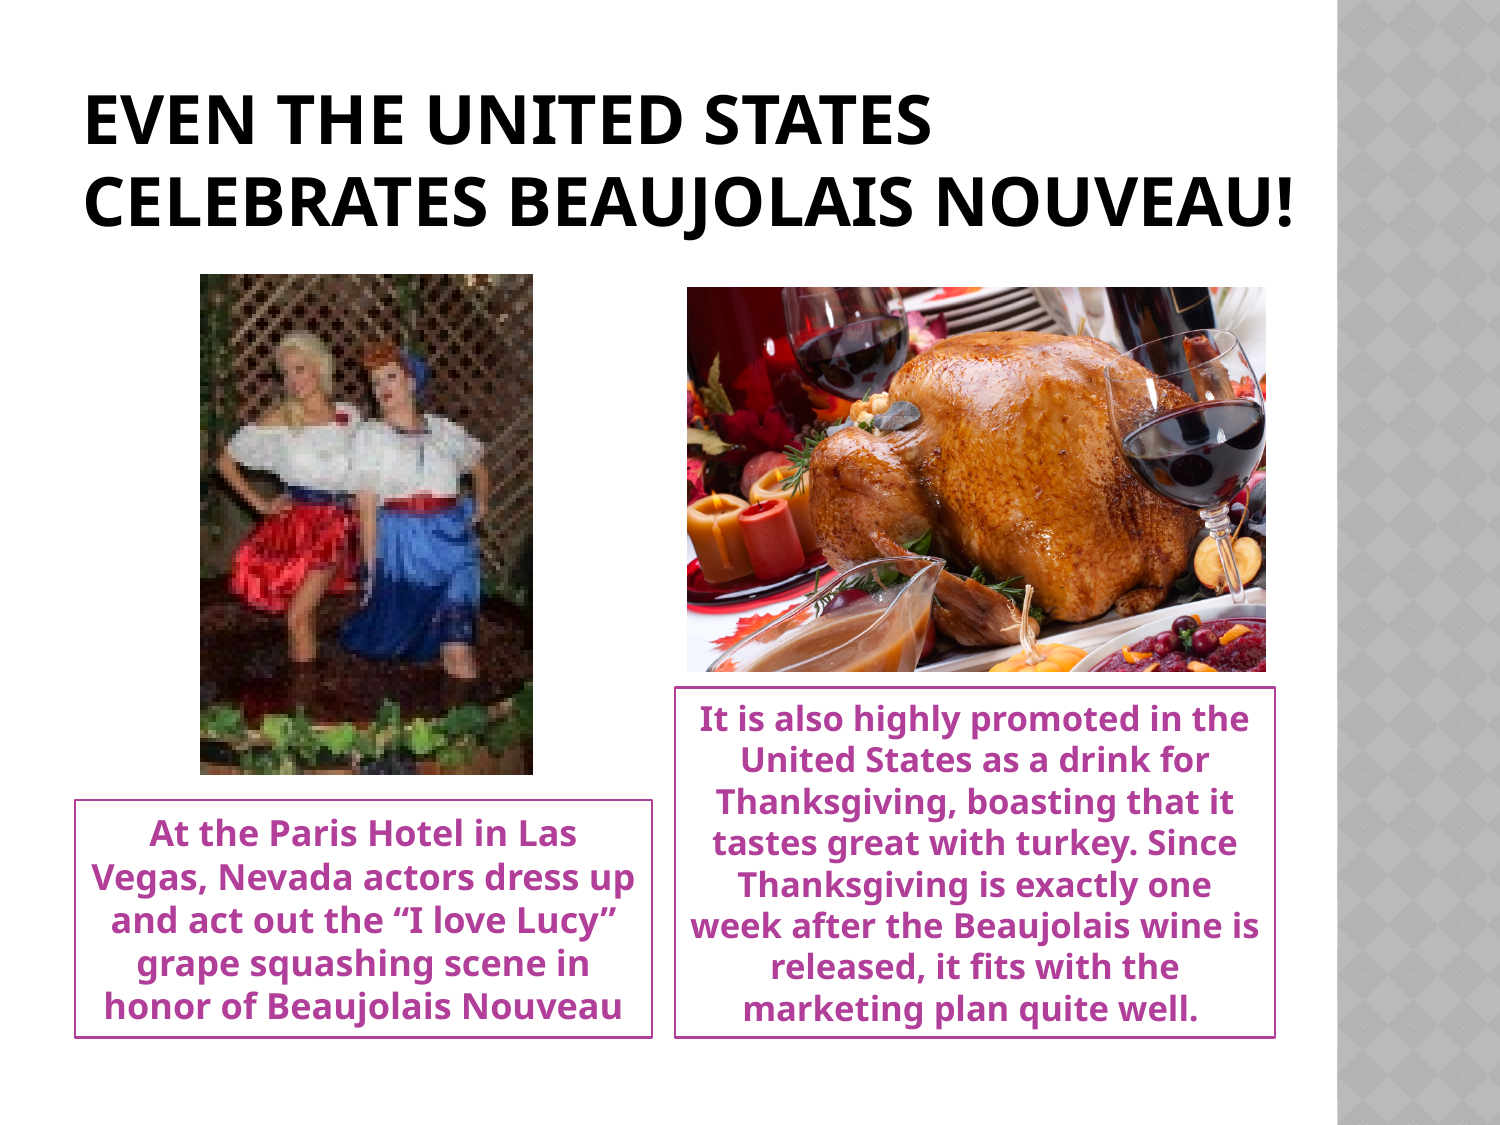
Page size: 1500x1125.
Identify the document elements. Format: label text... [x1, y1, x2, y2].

title Even the United States celebrates Beaujolais Nouveau! [75, 52, 1313, 240]
list It is also highly promoted in the United States as a drink for Thanksgiving, boasting that it tastes great with turkey. Since Thanksgiving is exactly one week after the Beaujolais wine is released, it fits with the marketing plan quite well. [674, 686, 1276, 1039]
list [687, 287, 1266, 673]
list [199, 274, 533, 776]
list At the Paris Hotel in Las Vegas, Nevada actors dress up and act out the “I love Lucy” grape squashing scene in honor of Beaujolais Nouveau [74, 799, 653, 1039]
